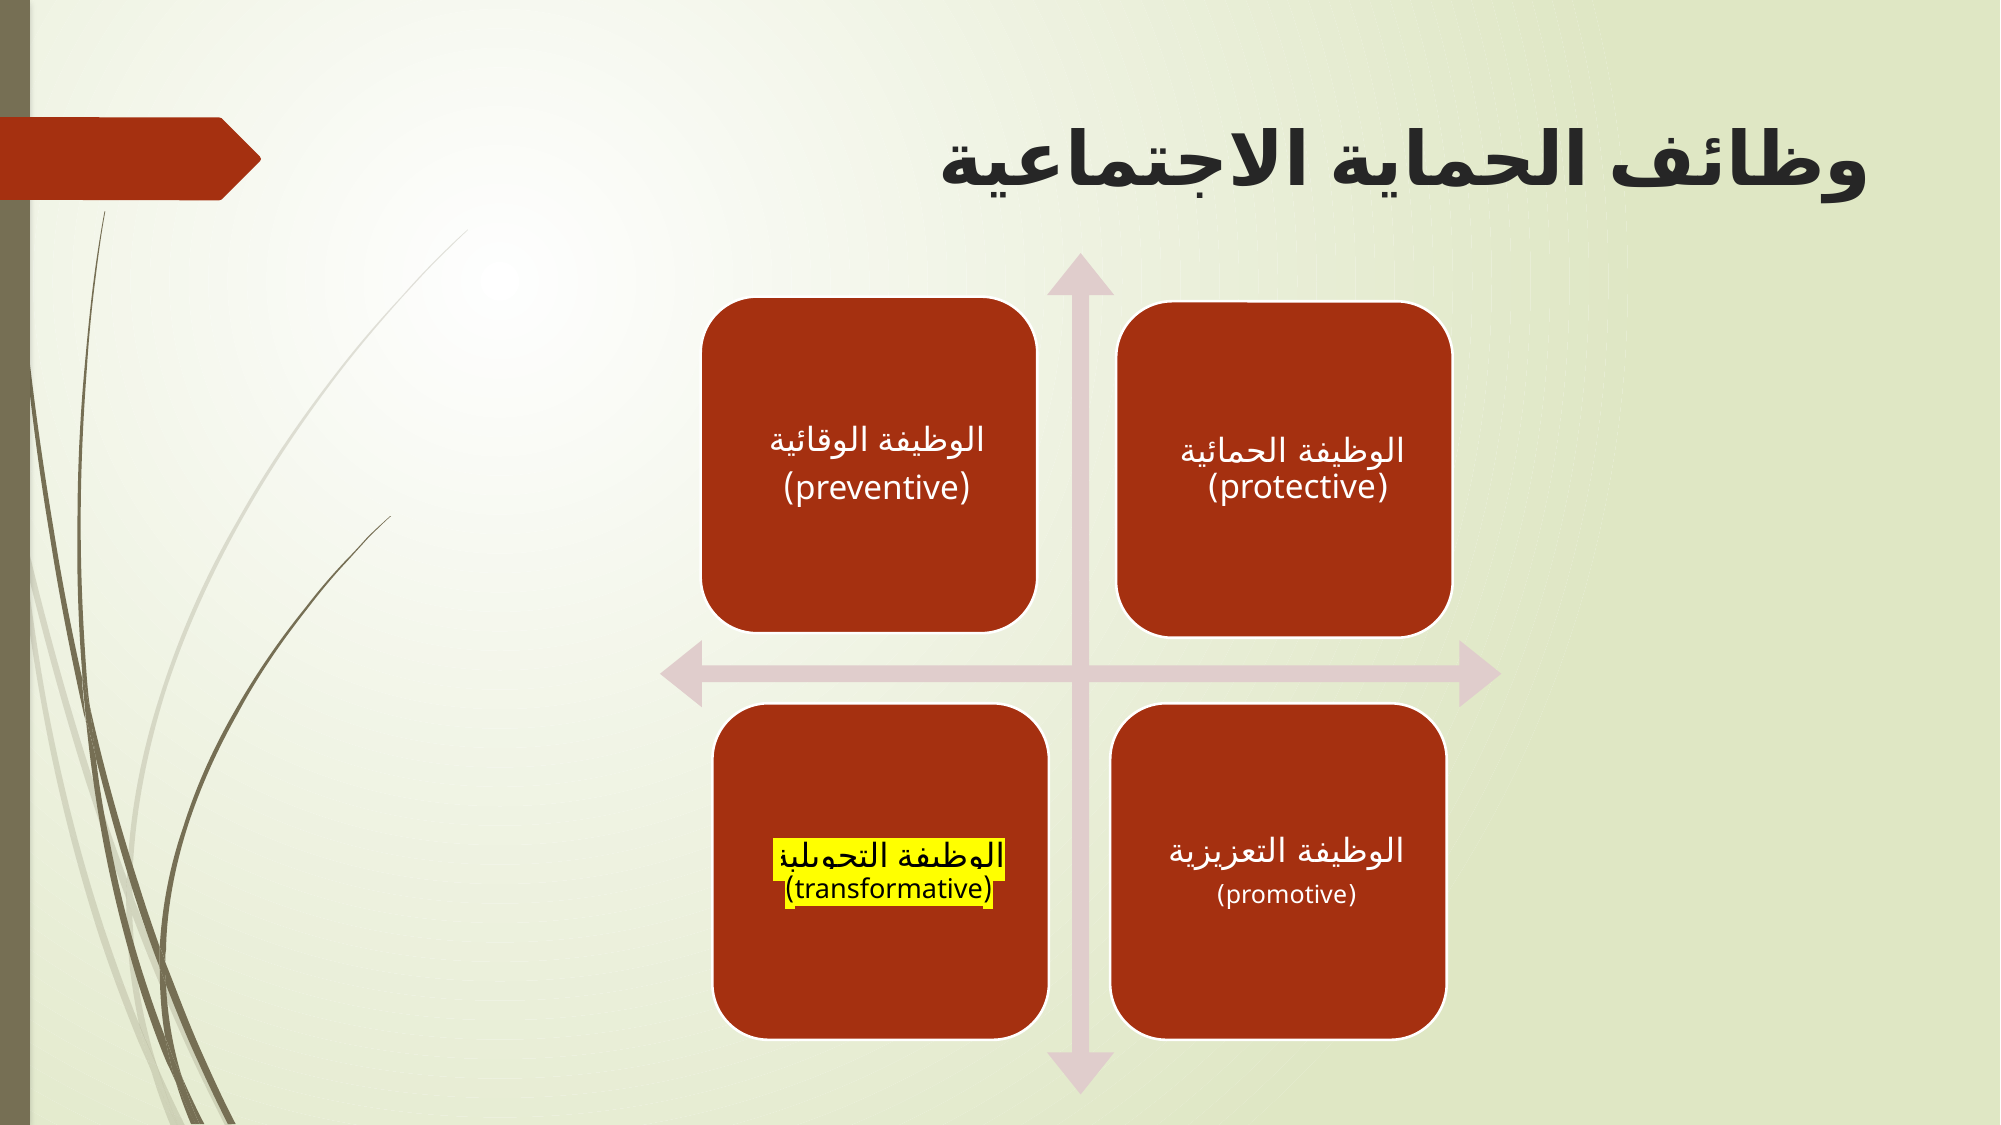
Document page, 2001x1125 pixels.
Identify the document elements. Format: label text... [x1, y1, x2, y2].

title وظائف الحماية الاجتماعية [425, 102, 1888, 252]
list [234, 252, 1927, 1095]
